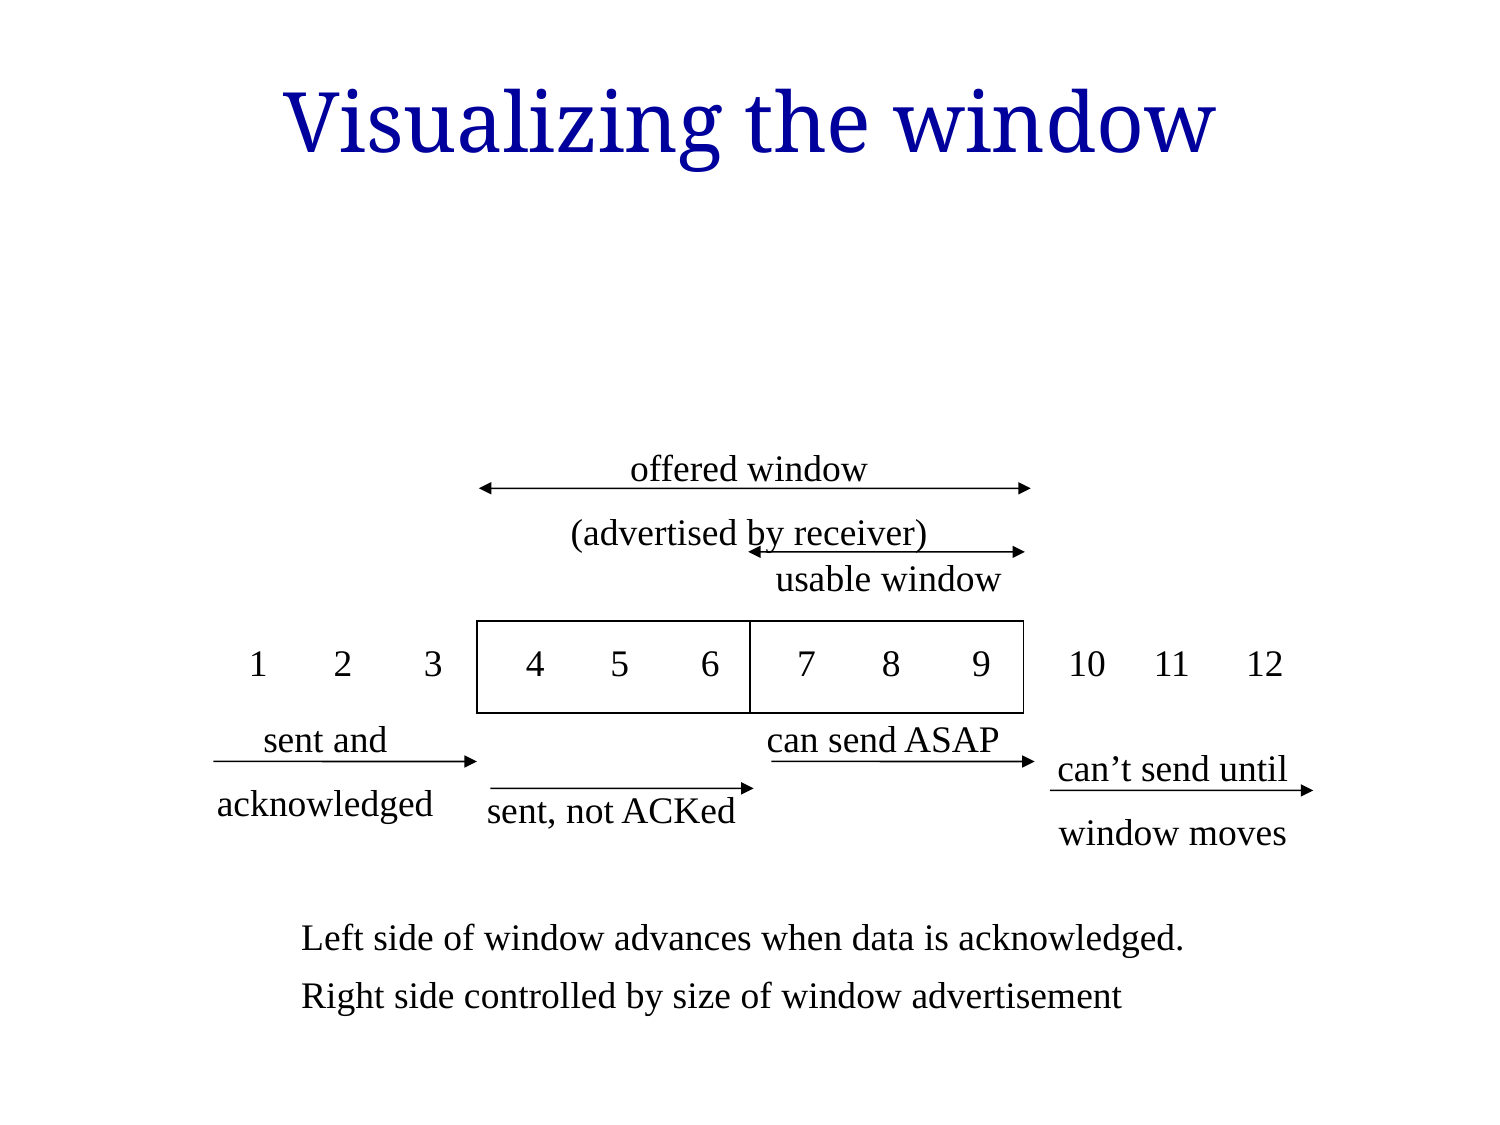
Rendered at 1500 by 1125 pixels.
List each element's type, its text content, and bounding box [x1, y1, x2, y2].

text_box 11 [1129, 631, 1214, 691]
text_box sent and acknowledged [202, 708, 449, 832]
text_box 12 [1219, 631, 1311, 691]
text_box [1015, 755, 1035, 768]
title Visualizing the window [74, 47, 1426, 191]
text_box [449, 755, 477, 768]
text_box [943, 482, 1031, 495]
text_box usable window [760, 546, 1017, 607]
text_box 9 [946, 631, 1017, 691]
text_box [1017, 547, 1025, 556]
text_box [478, 482, 555, 495]
text_box can’t send until window moves [1042, 736, 1304, 861]
text_box Left side of window advances when data is acknowledged. Right side controlled by size of window advertisement [286, 905, 1201, 1023]
text_box 4 [500, 631, 570, 691]
text_box 2 [308, 631, 378, 691]
text_box 5 [585, 631, 655, 691]
text_box [748, 545, 761, 558]
text_box 3 [398, 631, 468, 691]
text_box 6 [675, 631, 745, 691]
text_box [477, 621, 750, 714]
text_box 8 [856, 631, 926, 691]
text_box [750, 621, 1024, 714]
text_box 10 [1044, 631, 1129, 691]
text_box offered window (advertised by receiver) [555, 436, 943, 561]
text_box sent, not ACKed [471, 779, 751, 839]
text_box [1304, 785, 1314, 796]
text_box can send ASAP [751, 708, 1015, 768]
text_box 7 [771, 631, 842, 691]
text_box 1 [223, 631, 293, 691]
